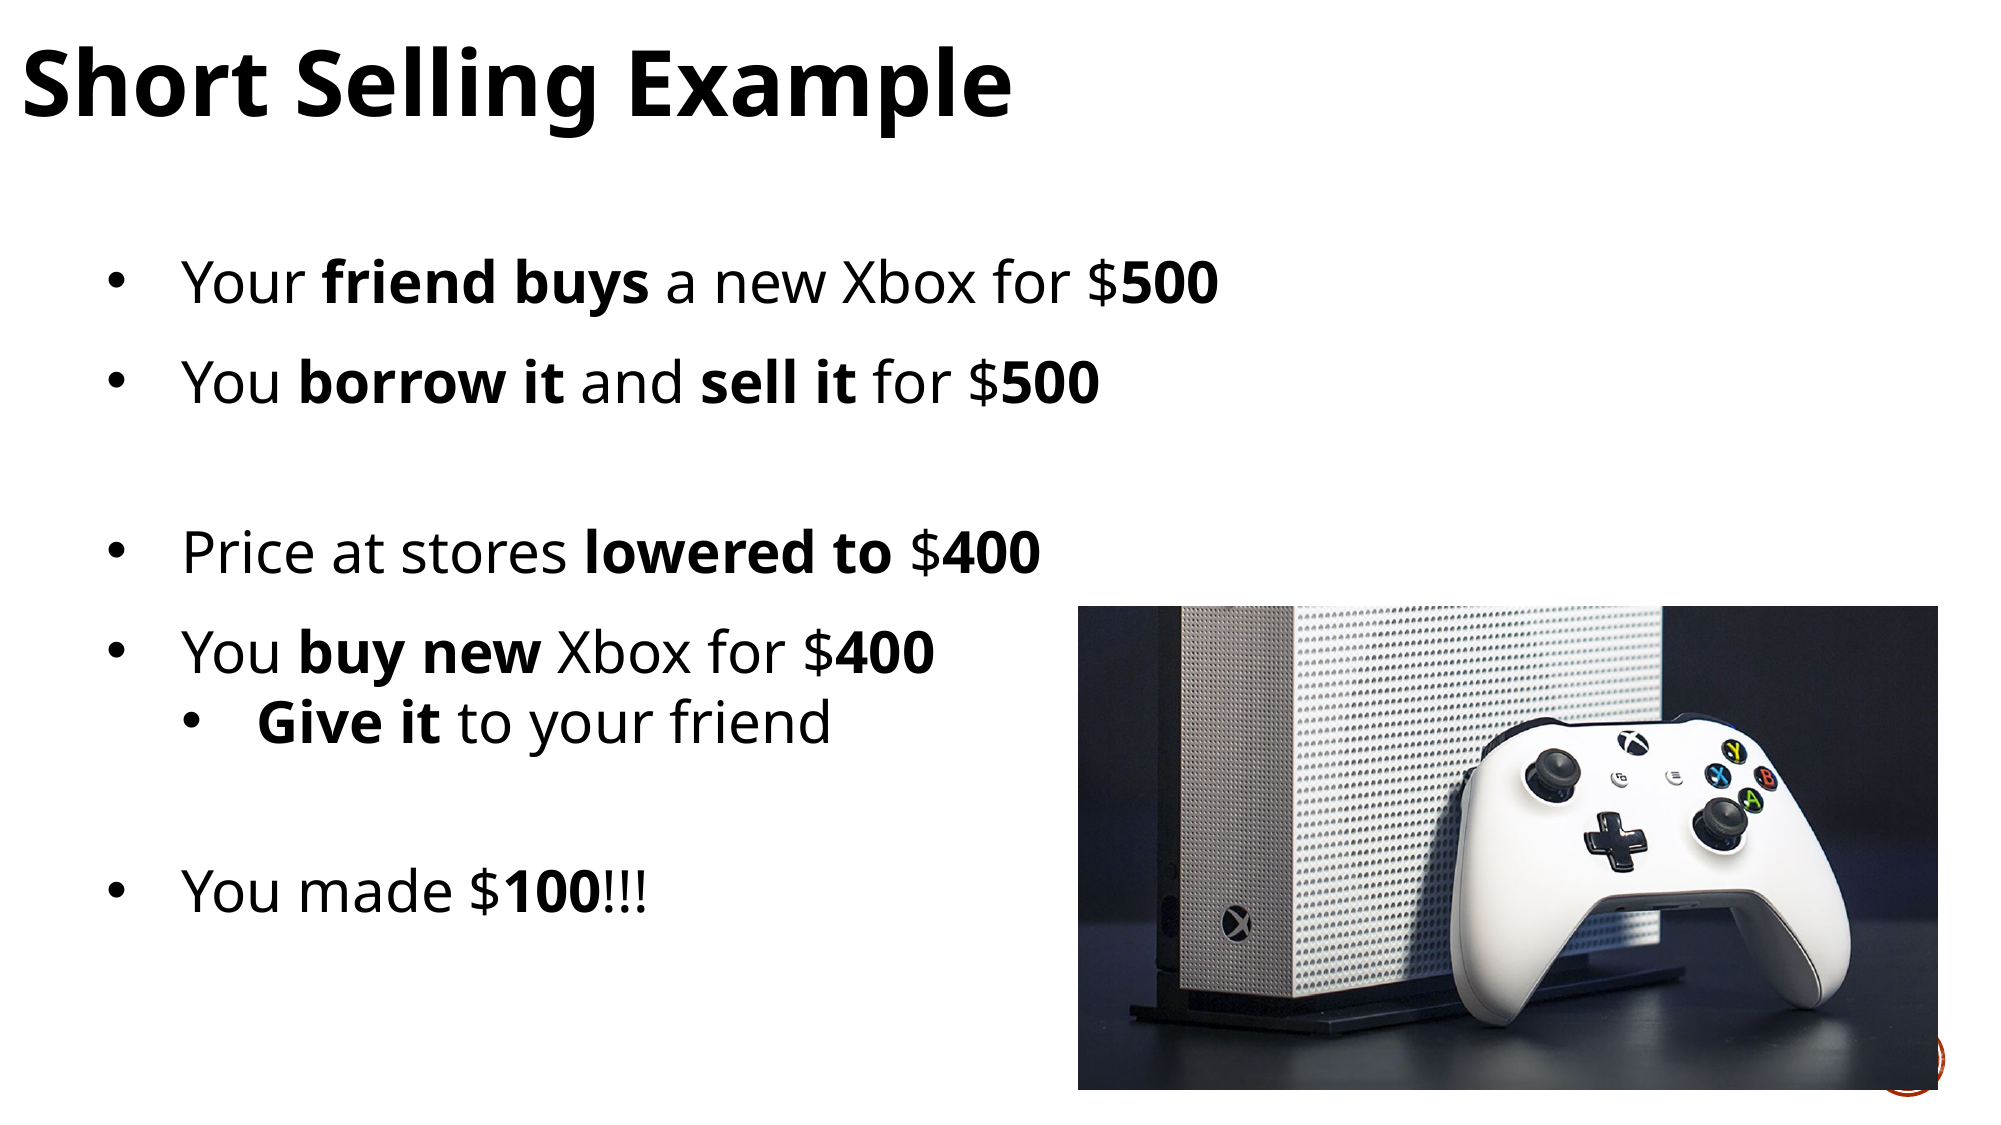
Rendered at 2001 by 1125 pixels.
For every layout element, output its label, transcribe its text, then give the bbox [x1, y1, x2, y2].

picture [1078, 606, 1938, 1090]
text_box Your friend buys a new Xbox for $500 You borrow it and sell it for $500 Price at stores lowered to $400 You buy new Xbox for $400 Give it to your friend You made $100!!! [91, 237, 1605, 1014]
text_box Short Selling Example [7, 17, 1031, 142]
